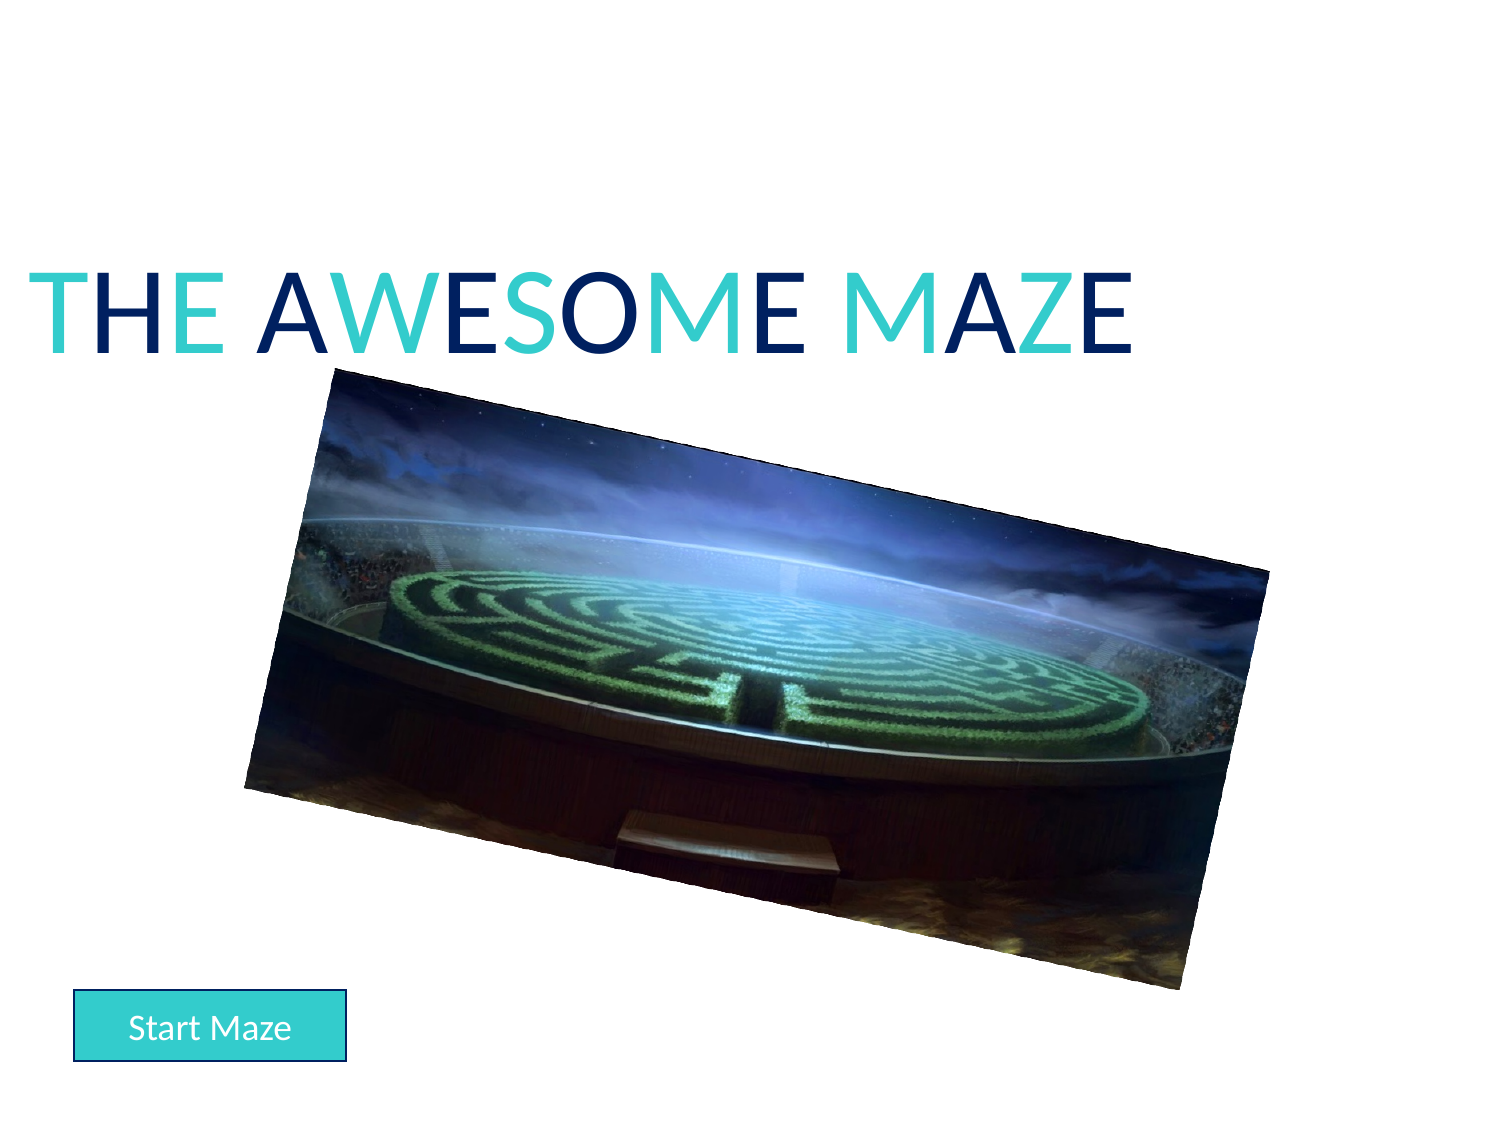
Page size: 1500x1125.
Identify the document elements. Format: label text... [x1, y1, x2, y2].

text_box THE AWESOME MAZE [0, 70, 1193, 386]
picture [245, 368, 1269, 990]
text_box Start Maze [73, 989, 347, 1062]
